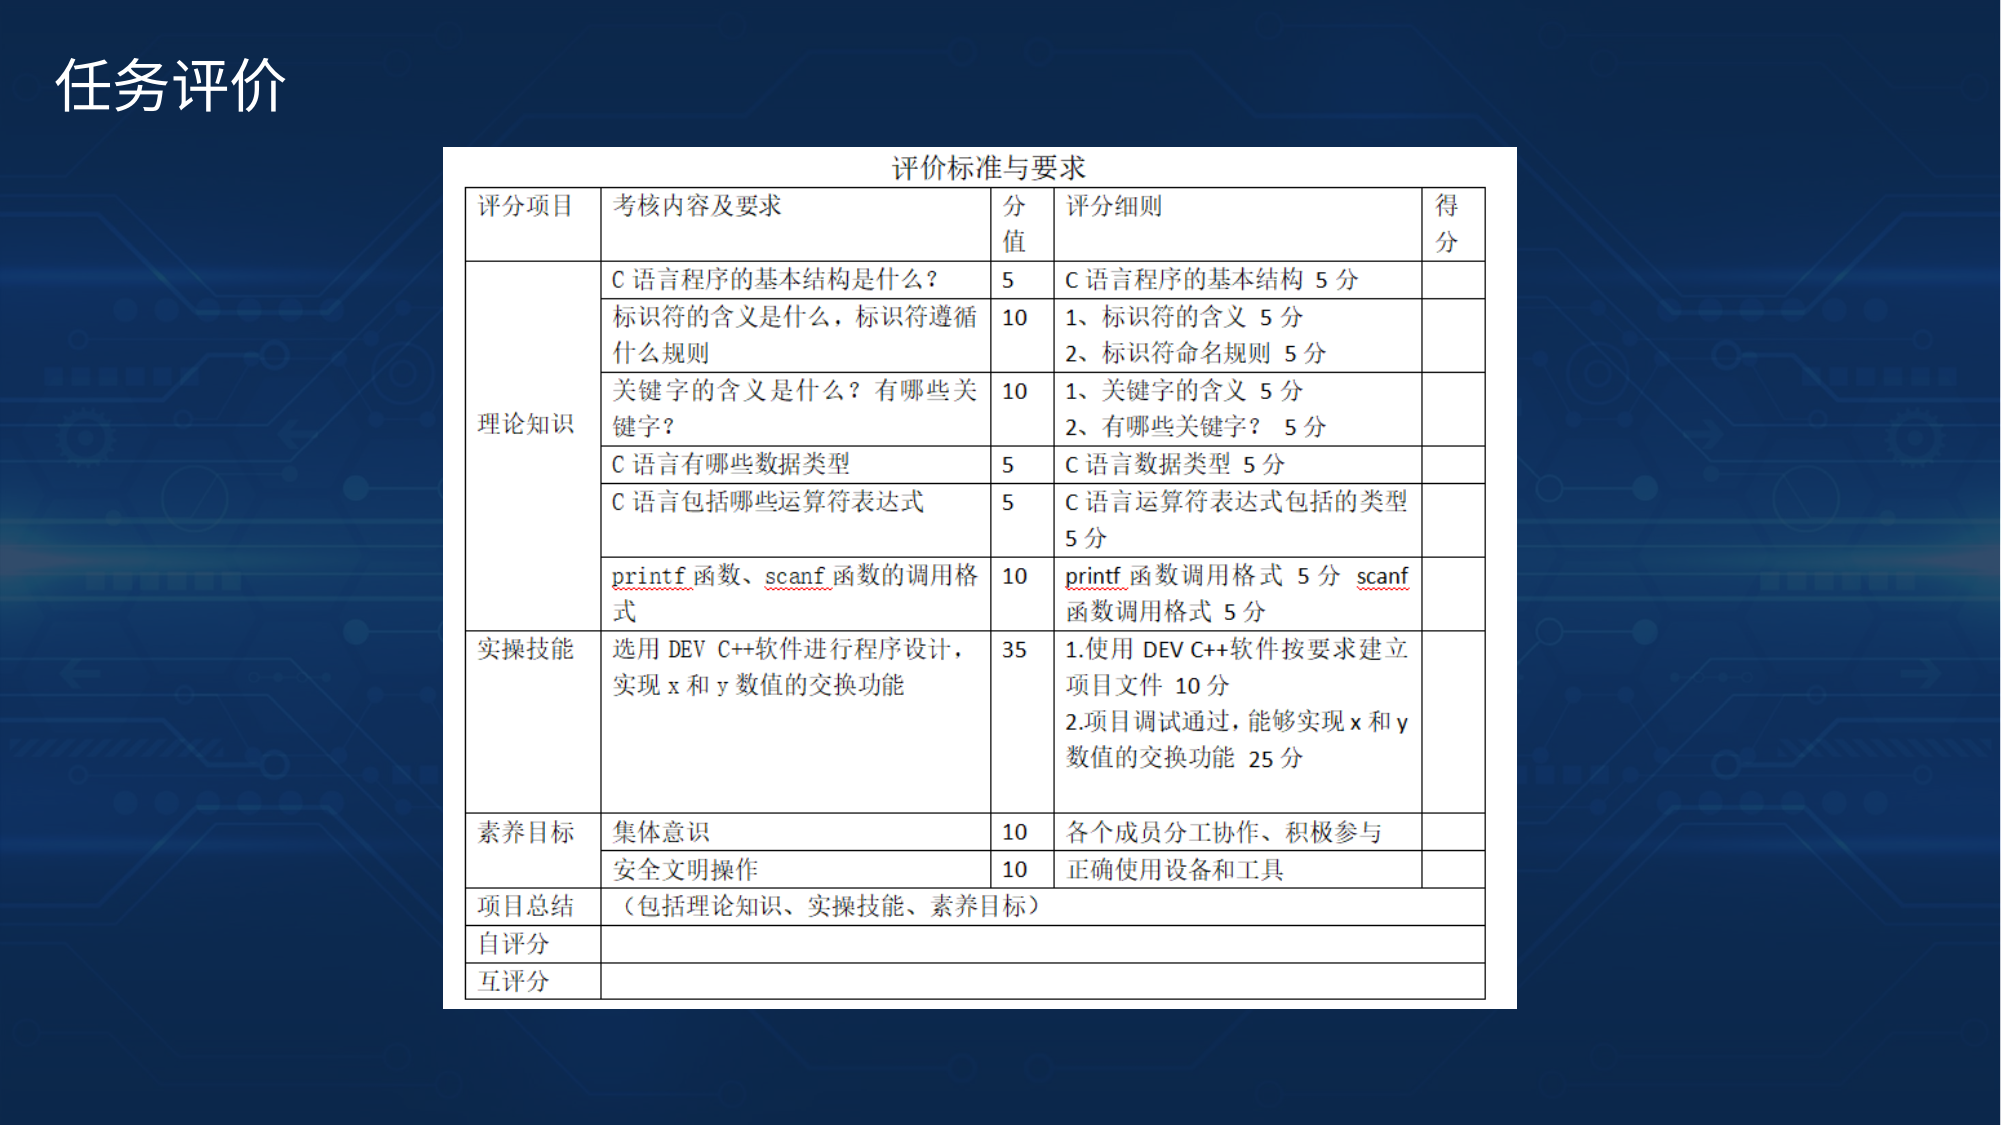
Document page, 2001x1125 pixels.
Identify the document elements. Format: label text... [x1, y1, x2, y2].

picture [443, 147, 1518, 1009]
text_box 任务评价 [39, 41, 771, 127]
